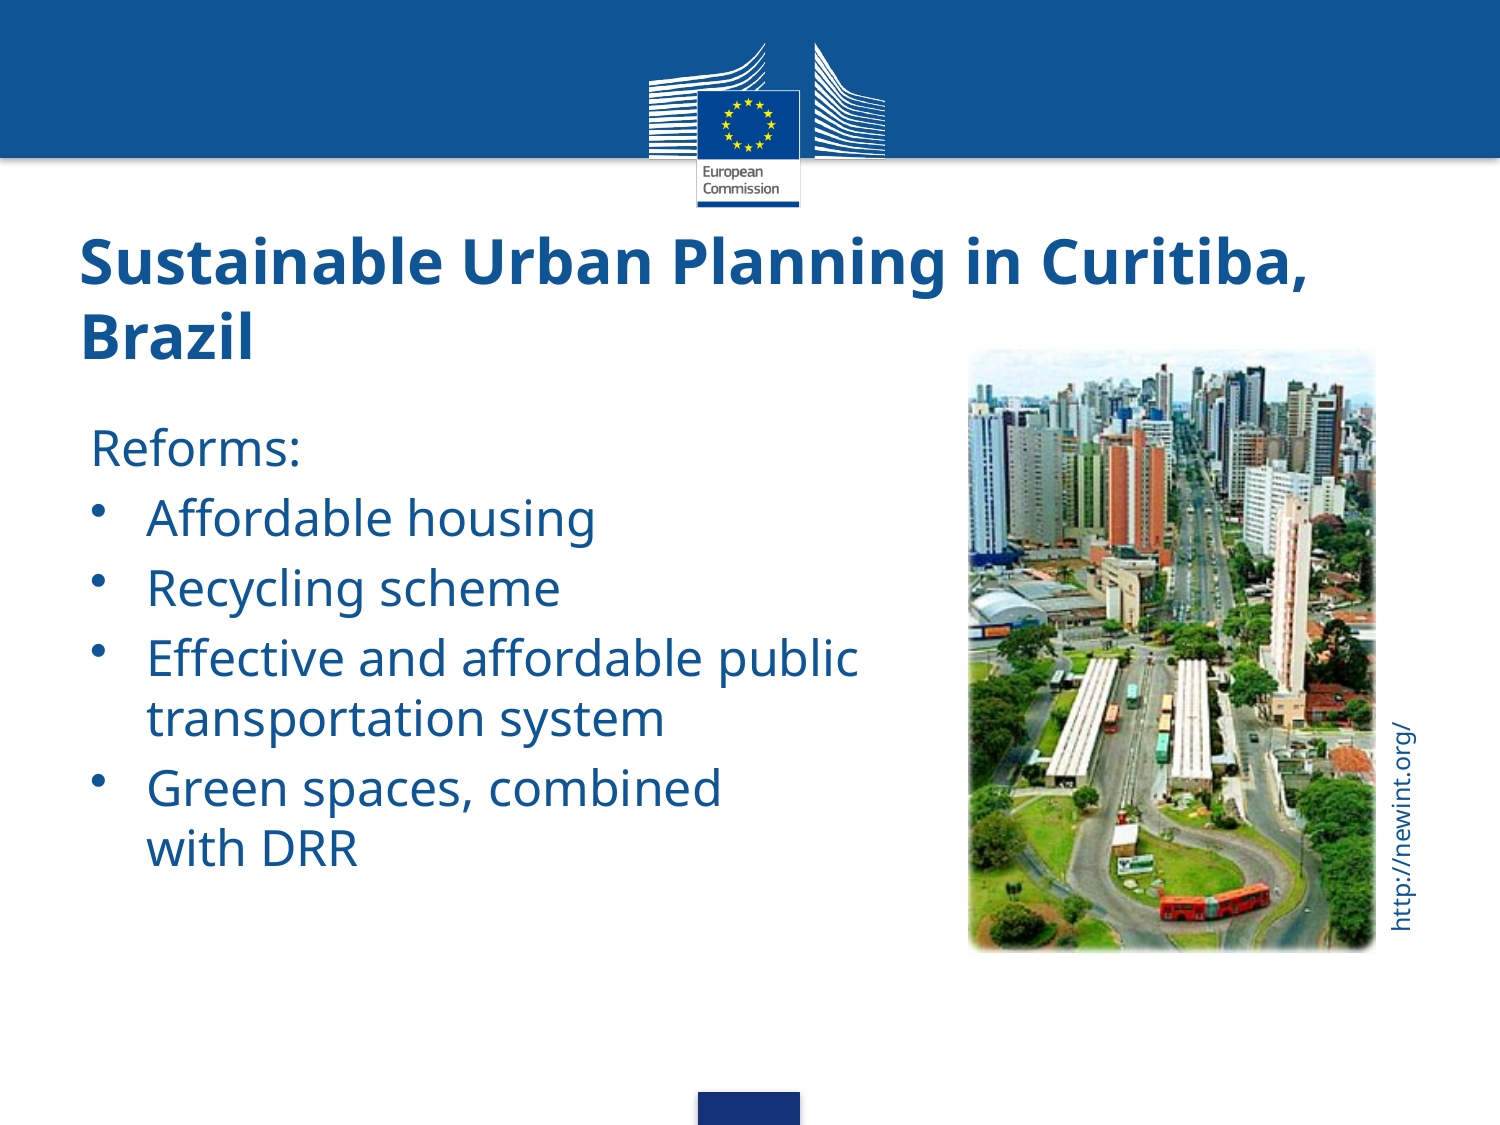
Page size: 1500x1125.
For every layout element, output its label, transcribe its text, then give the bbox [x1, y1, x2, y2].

title Sustainable Urban Planning in Curitiba, Brazil [64, 219, 1415, 374]
list Reforms: Affordable housing Recycling scheme Effective and affordable public transportation system Green spaces, combined with DRR [75, 408, 1425, 988]
picture [968, 349, 1377, 953]
picture [649, 42, 885, 208]
text_box http://newint.org/ [1381, 550, 1423, 948]
